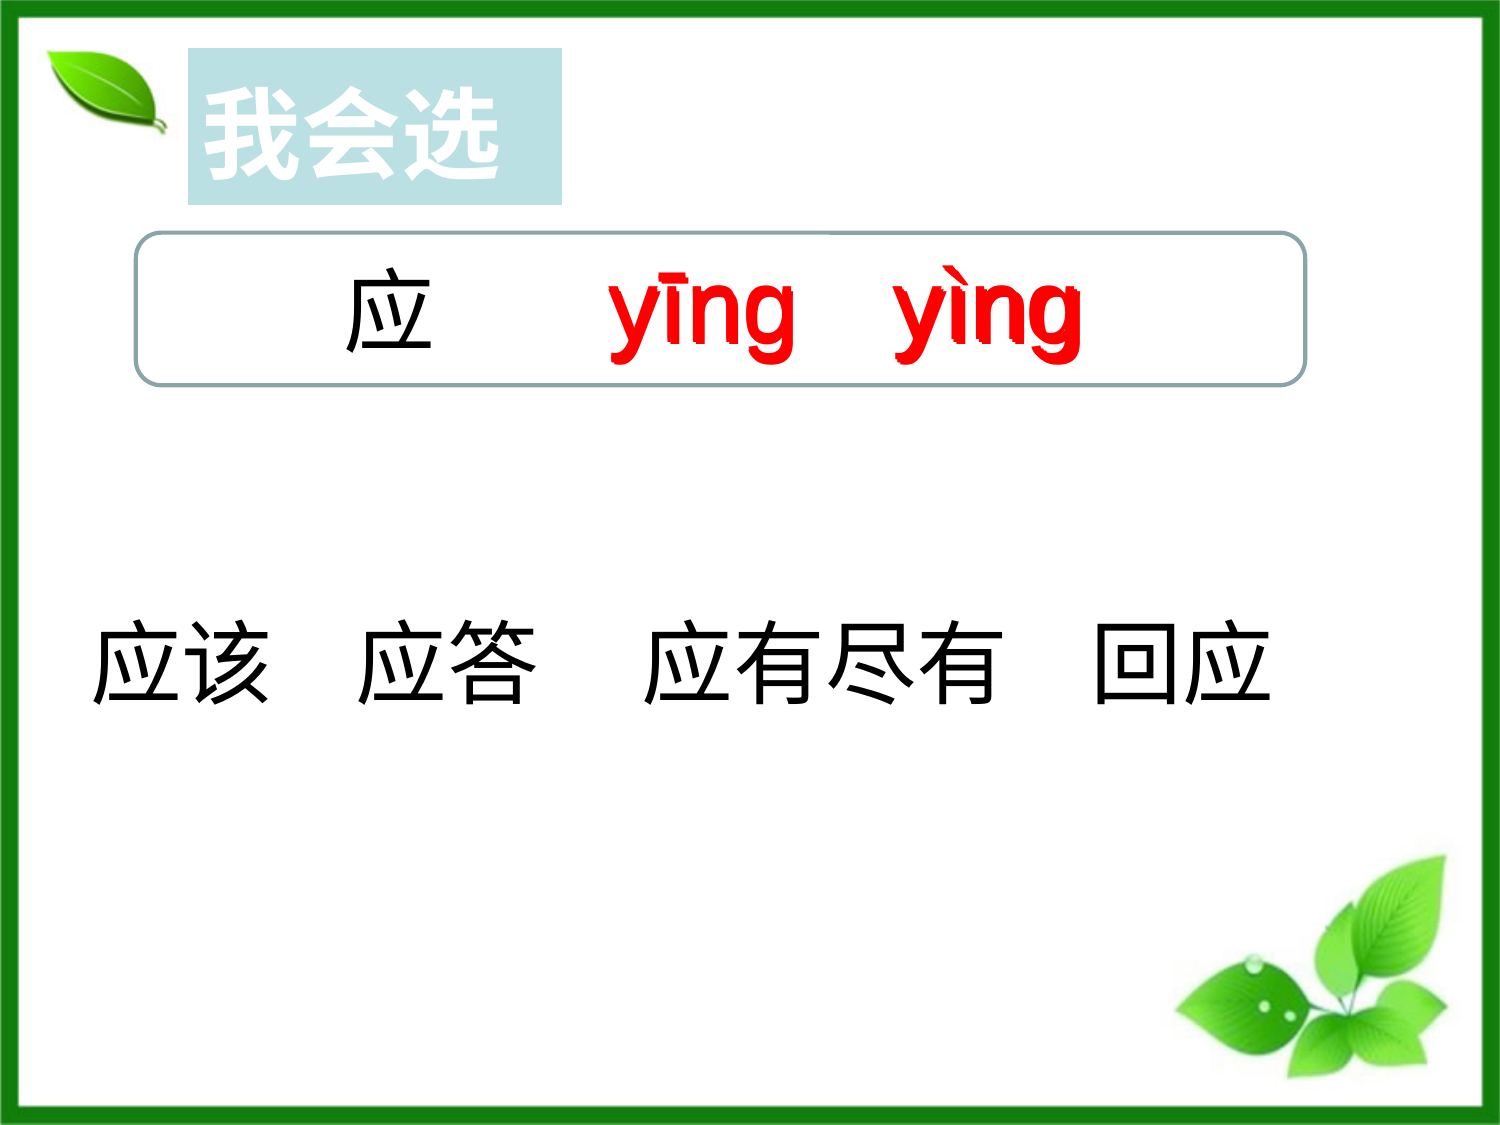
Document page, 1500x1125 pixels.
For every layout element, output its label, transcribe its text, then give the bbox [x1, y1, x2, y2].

text_box yìng [880, 234, 1127, 370]
list 应该 应答 应有尽有 回应 [75, 598, 1426, 719]
text_box yìng [883, 237, 1130, 373]
text_box 应 [133, 230, 1308, 388]
text_box yīng [596, 237, 827, 373]
text_box yīng [594, 231, 824, 367]
table_header 我会选 [188, 48, 562, 205]
picture [0, 0, 1500, 1125]
text_box yìng [877, 231, 1124, 367]
title 我会读 [75, 45, 1426, 233]
